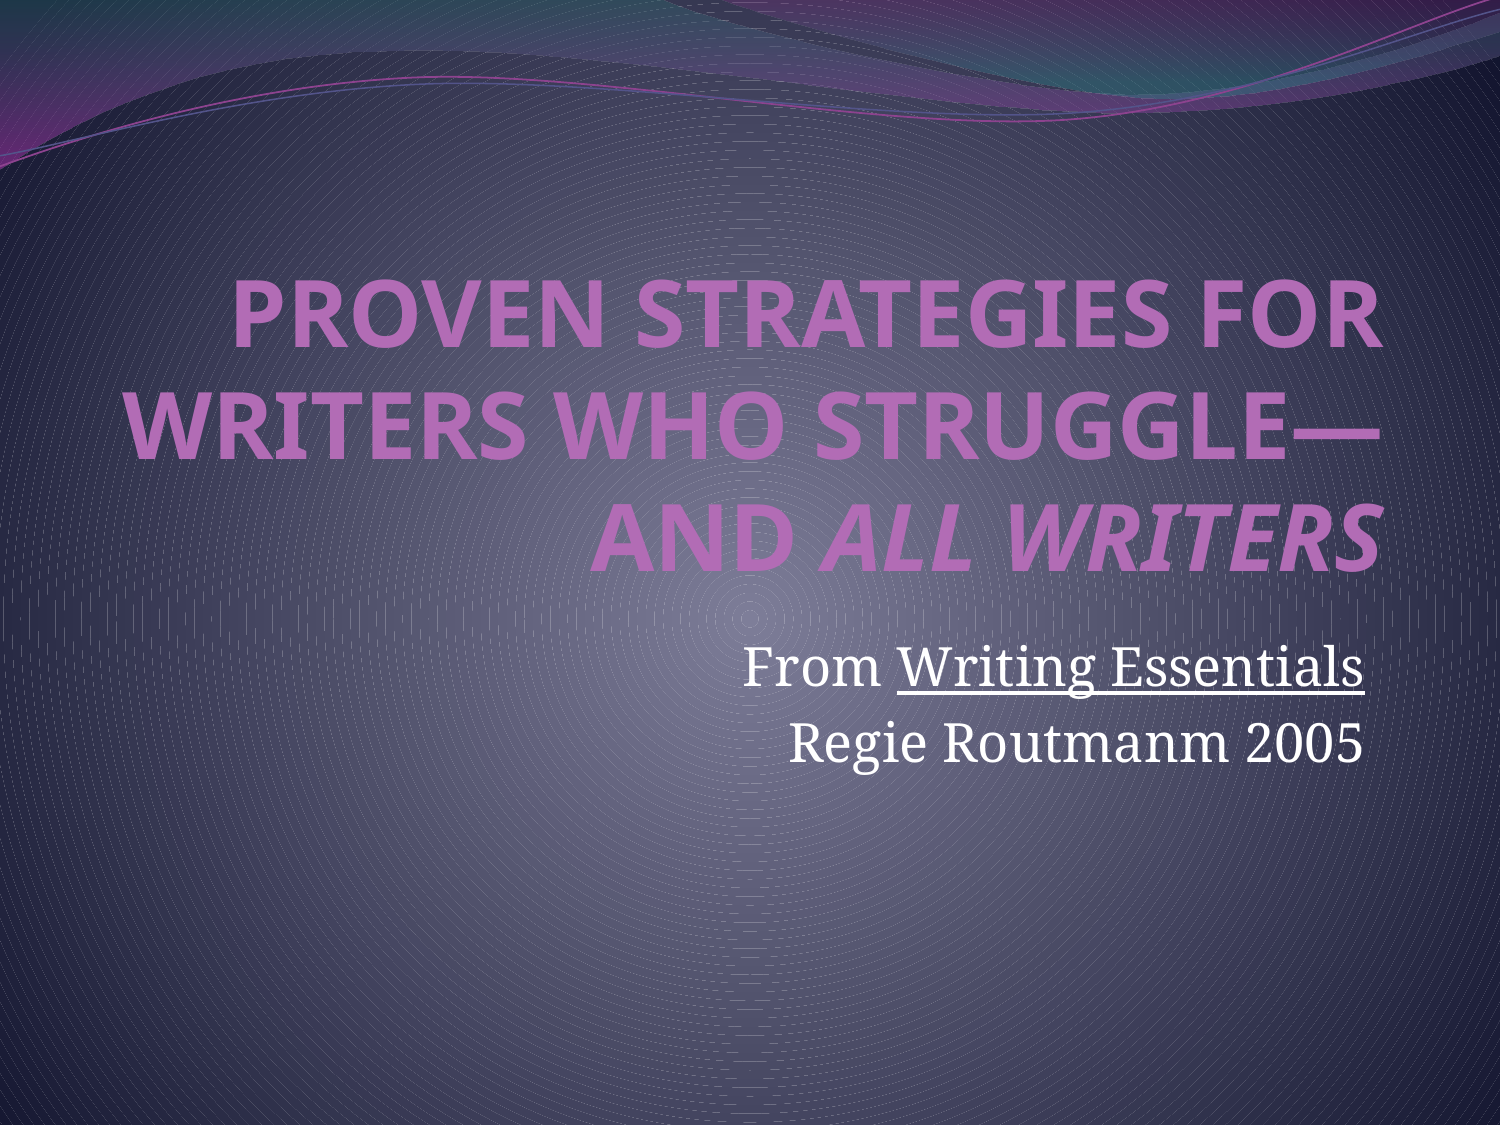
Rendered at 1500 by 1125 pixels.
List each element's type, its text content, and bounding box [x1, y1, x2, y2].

subtitle From Writing Essentials Regie Routmanm 2005 [87, 624, 1376, 818]
title PROVEN STRATEGIES FOR WRITERS WHO STRUGGLE— AND ALL WRITERS [112, 174, 1388, 591]
